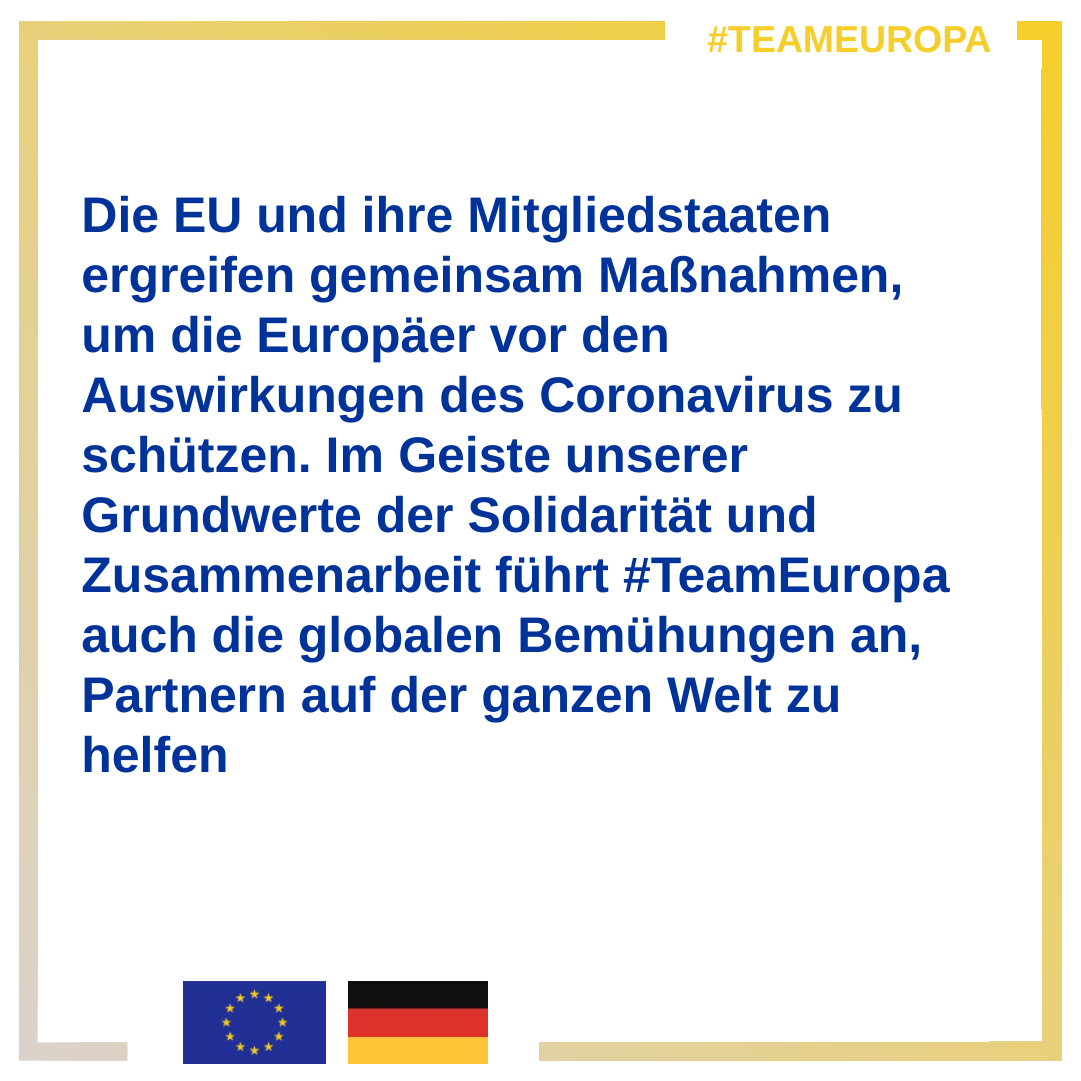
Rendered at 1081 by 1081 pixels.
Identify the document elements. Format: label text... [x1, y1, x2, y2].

text_box [538, 20, 1063, 1062]
text_box Die EU und ihre Mitgliedstaaten ergreifen gemeinsam Maßnahmen, um die Europäer vor den Auswirkungen des Coronavirus zu schützen. Im Geiste unserer Grundwerte der Solidarität und Zusammenarbeit führt #TeamEuropa auch die globalen Bemühungen an, Partnern auf der ganzen Welt zu helfen [66, 175, 997, 791]
picture [182, 980, 327, 1065]
text_box #TEAMEUROPA [692, 7, 1007, 68]
picture [347, 980, 489, 1065]
text_box [18, 20, 666, 1062]
